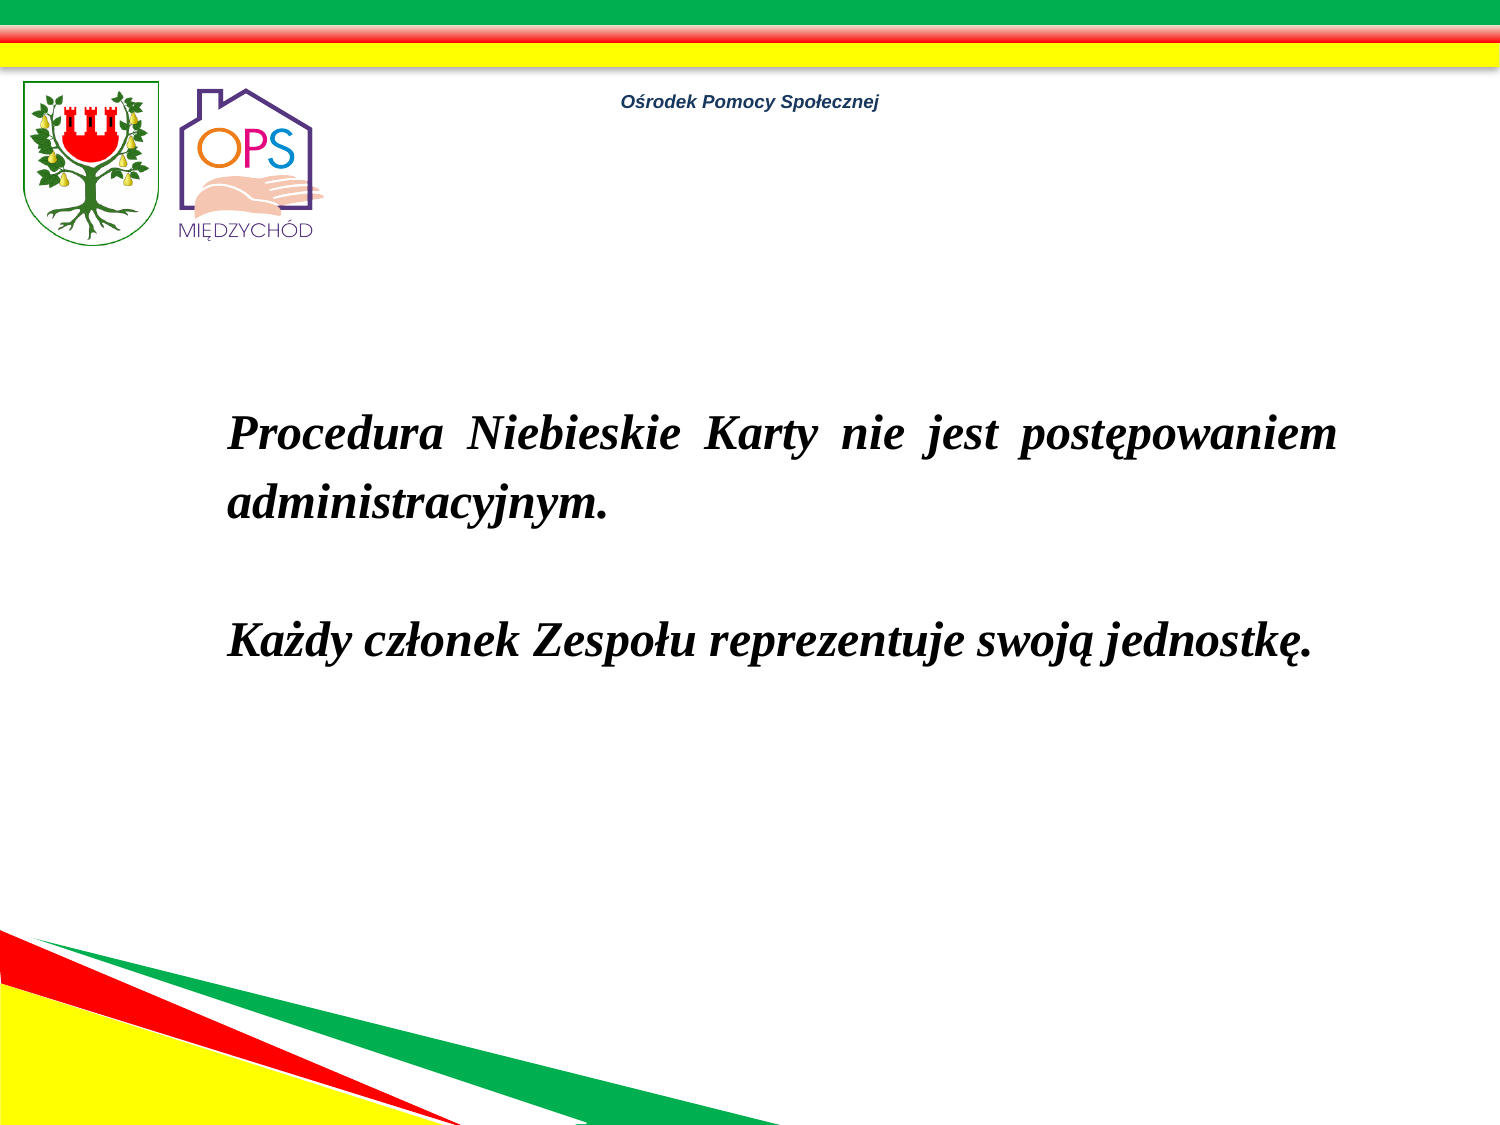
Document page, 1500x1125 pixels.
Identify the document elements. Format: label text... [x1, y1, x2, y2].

picture [23, 66, 358, 263]
slide_number Procedura Niebieskie Karty nie jest postępowaniem administracyjnym. Każdy członek Zespołu reprezentuje swoją jednostkę. [145, 278, 1355, 941]
